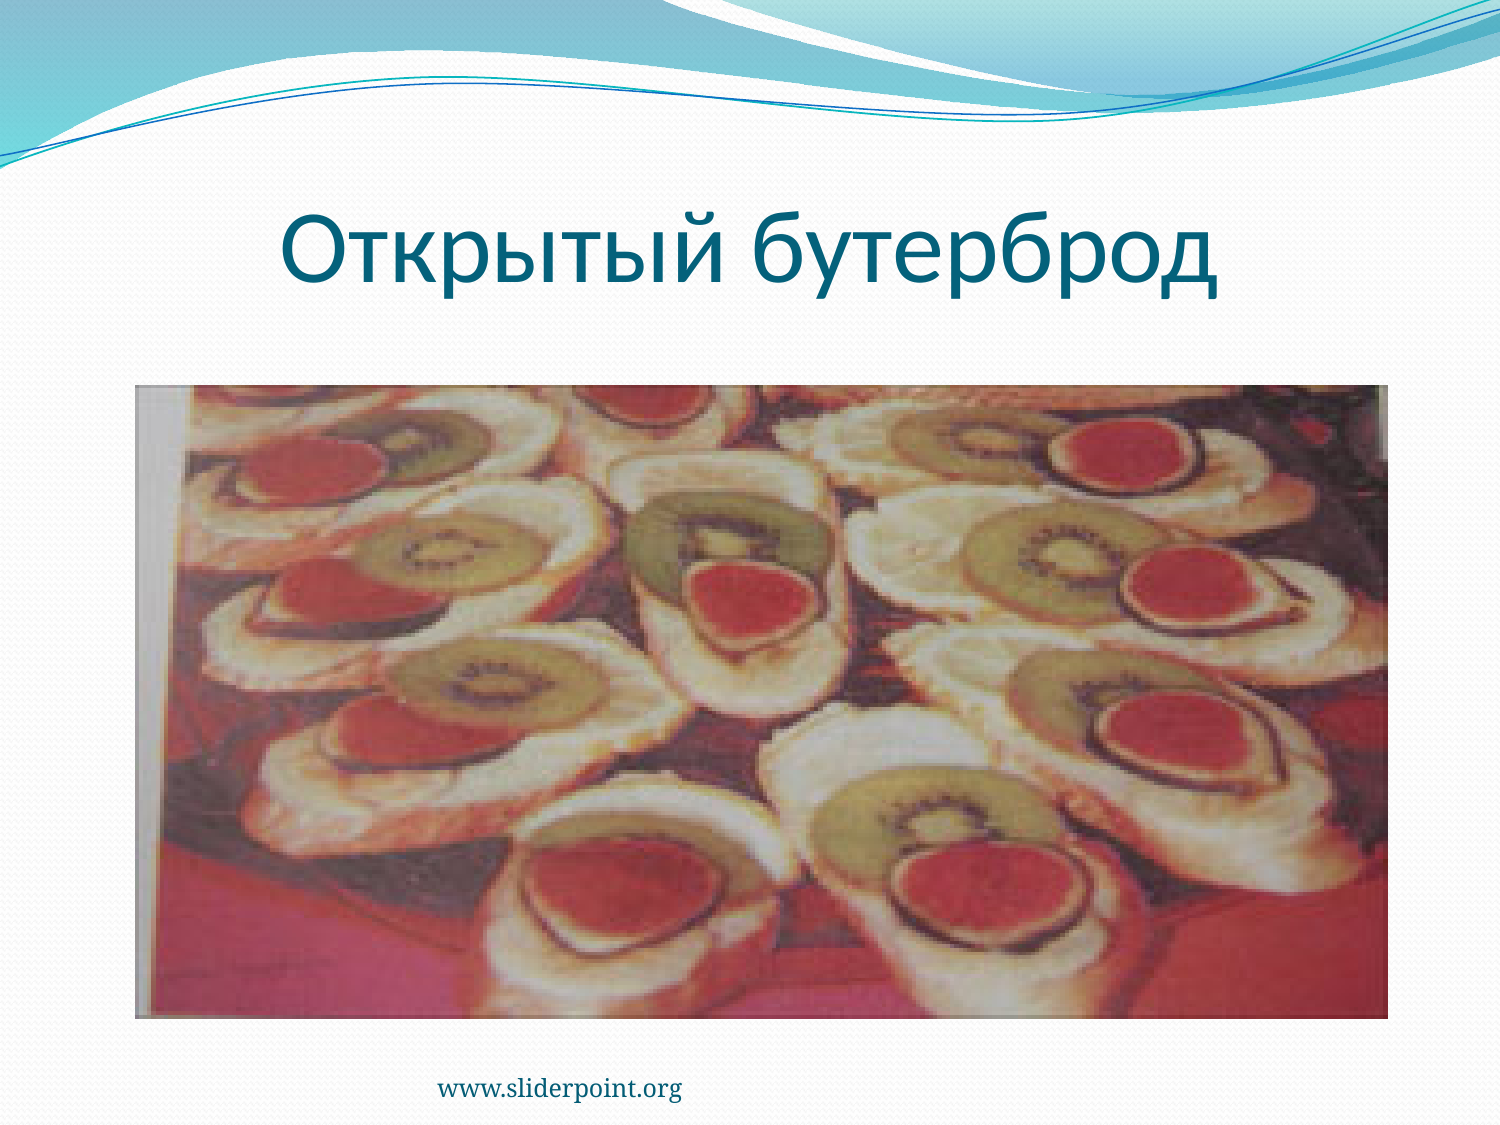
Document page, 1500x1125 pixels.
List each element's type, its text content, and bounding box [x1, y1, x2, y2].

title Открытый бутерброд [74, 115, 1426, 304]
footer www.sliderpoint.org [437, 1042, 988, 1103]
picture [135, 385, 1388, 1019]
